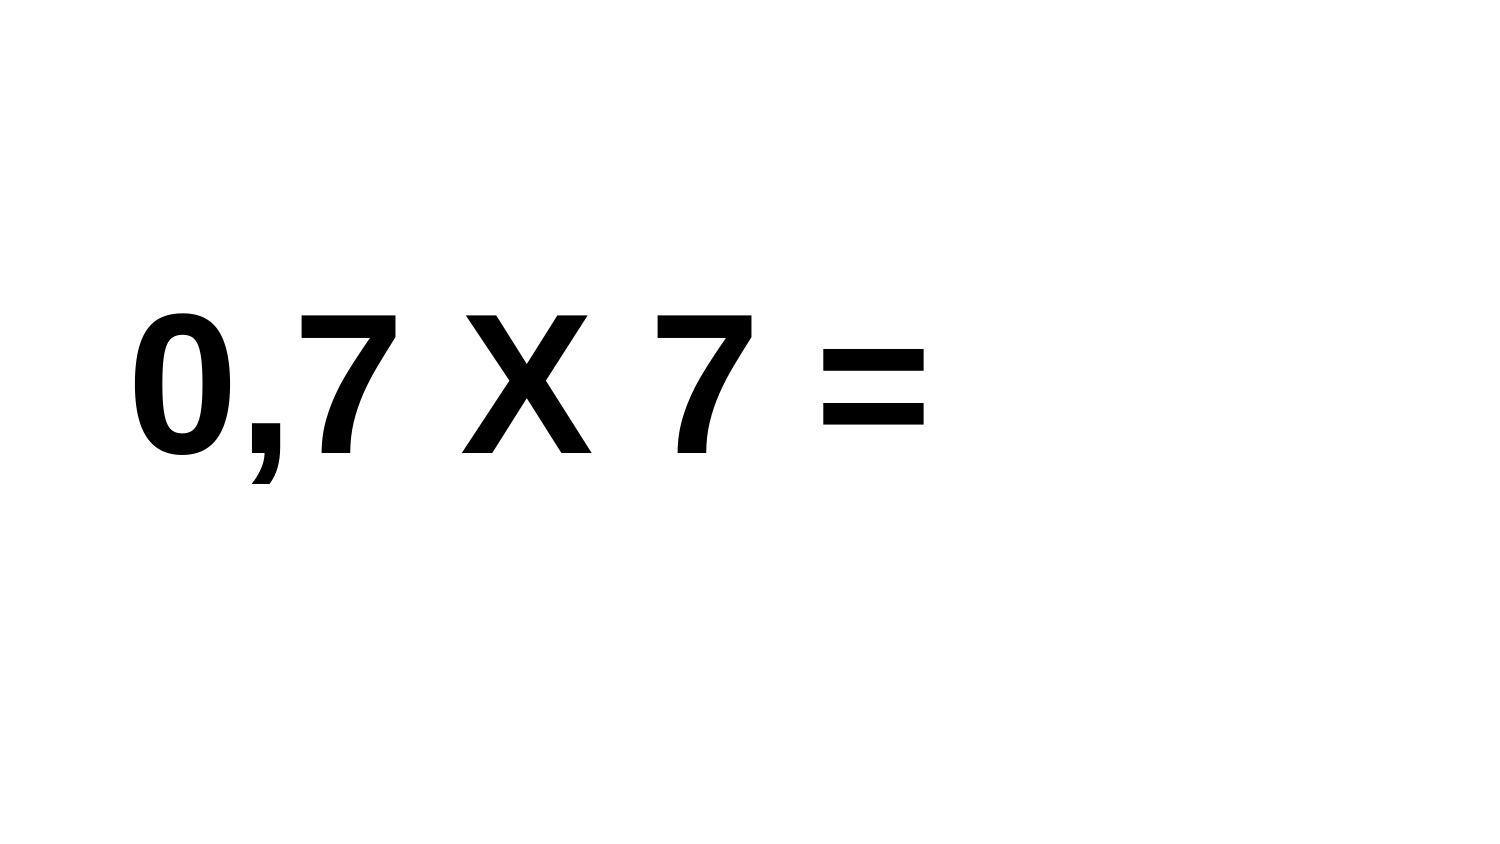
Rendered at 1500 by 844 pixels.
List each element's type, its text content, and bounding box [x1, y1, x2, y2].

text_box 0,7 X 7 = [112, 318, 1388, 509]
